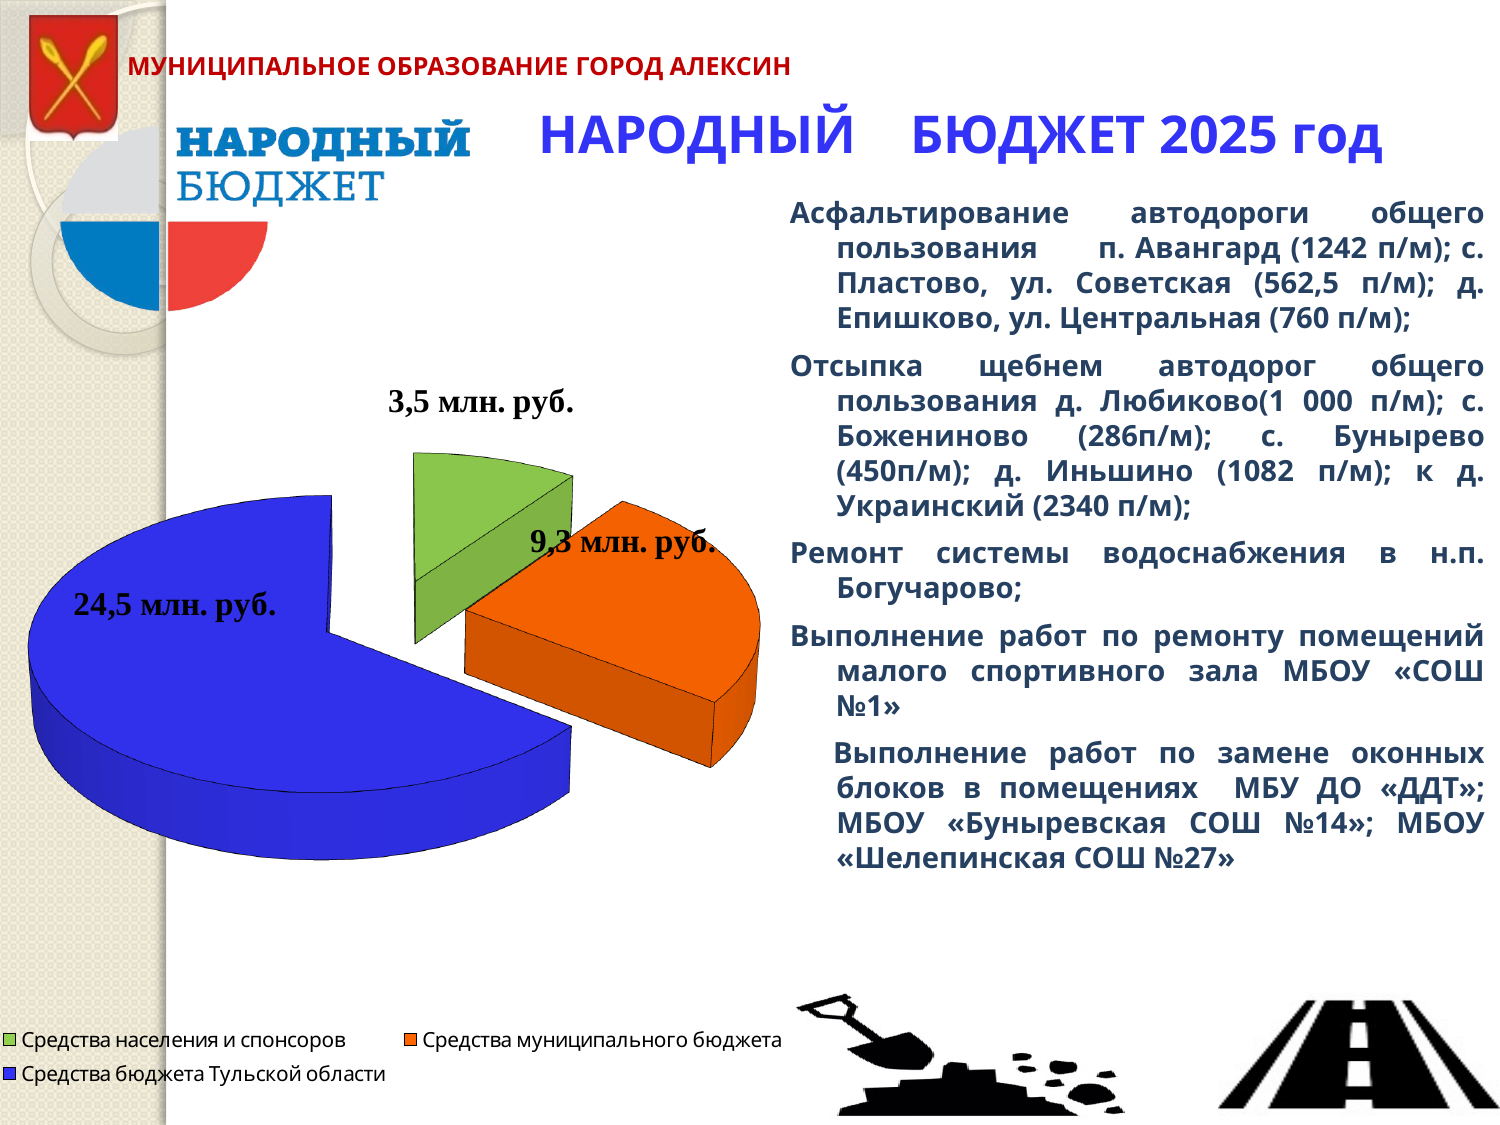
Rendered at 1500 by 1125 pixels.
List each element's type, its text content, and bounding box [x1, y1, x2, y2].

list Асфальтирование автодороги общего пользования п. Авангард (1242 п/м); с. Пластово, ул. Советская (562,5 п/м); д. Епишково, ул. Центральная (760 п/м); Отсыпка щебнем автодорог общего пользования д. Любиково(1 000 п/м); с. Божениново (286п/м); с. Бунырево (450п/м); д. Иньшино (1082 п/м); к д. Украинский (2340 п/м); Ремонт системы водоснабжения в н.п. Богучарово; Выполнение работ по ремонту помещений малого спортивного зала МБОУ «СОШ №1» Выполнение работ по замене оконных блоков в помещениях МБУ ДО «ДДТ»; МБОУ «Буныревская СОШ №14»; МБОУ «Шелепинская СОШ №27» [761, 187, 1500, 1016]
picture [29, 15, 485, 322]
text_box МУНИЦИПАЛЬНОЕ ОБРАЗОВАНИЕ ГОРОД АЛЕКСИН [125, 42, 1235, 88]
text_box НАРОДНЫЙ БЮДЖЕТ 2025 год [456, 93, 1465, 171]
picture [796, 984, 1126, 1125]
picture [1218, 984, 1500, 1125]
chart [0, 327, 821, 1094]
